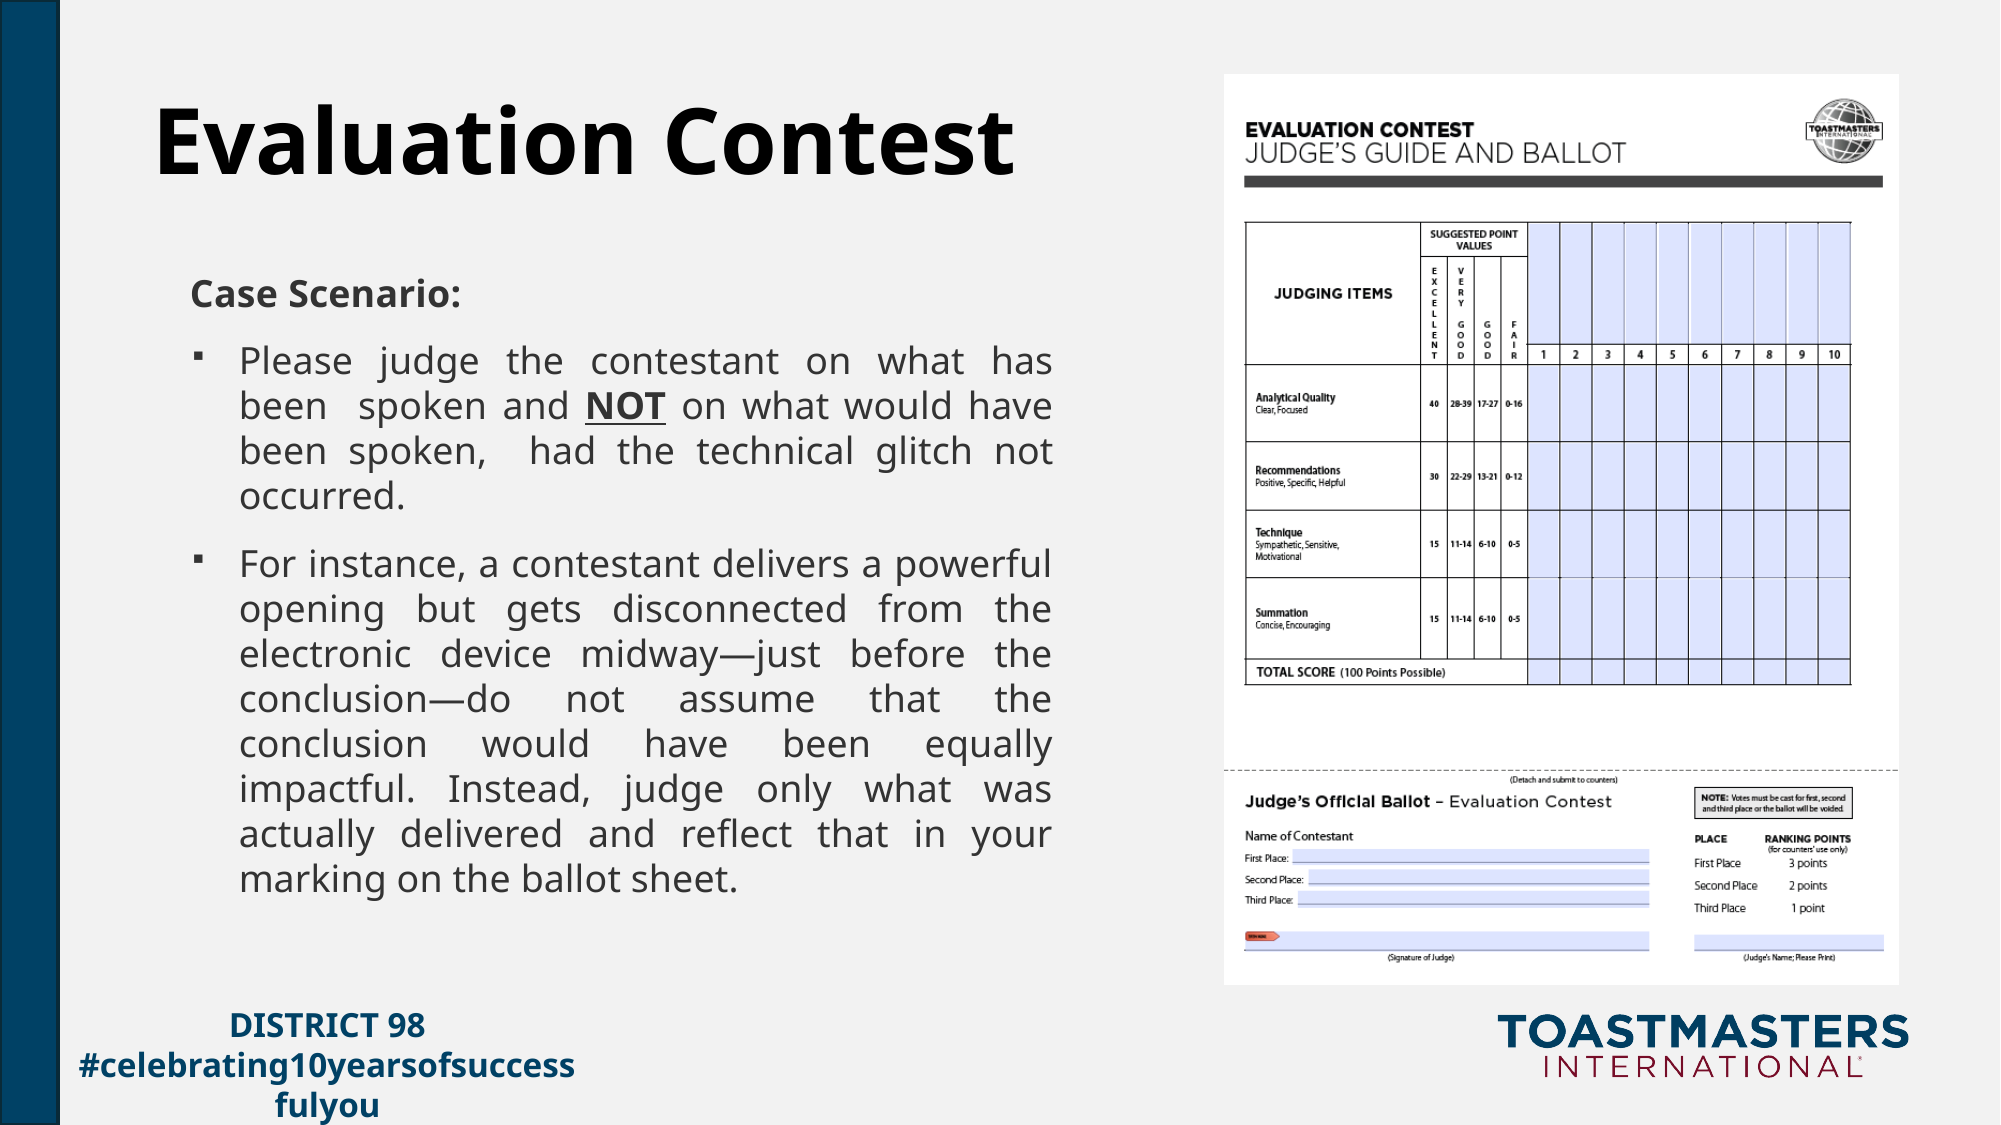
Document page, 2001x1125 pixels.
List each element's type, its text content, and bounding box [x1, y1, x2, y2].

text_box [0, 0, 60, 1125]
picture [1224, 74, 2000, 1125]
list Case Scenario: Please judge the contestant on what has been spoken and NOT on what would have been spoken, had the technical glitch not occurred. For instance, a contestant delivers a powerful opening but gets disconnected from the electronic device midway—just before the conclusion—do not assume that the conclusion would have been equally impactful. Instead, judge only what was actually delivered and reflect that in your marking on the ballot sheet. [174, 262, 1070, 952]
text_box DISTRICT 98 #celebrating10yearsofsuccessfulyou [57, 996, 597, 1125]
title Evaluation Contest [137, 59, 1944, 229]
